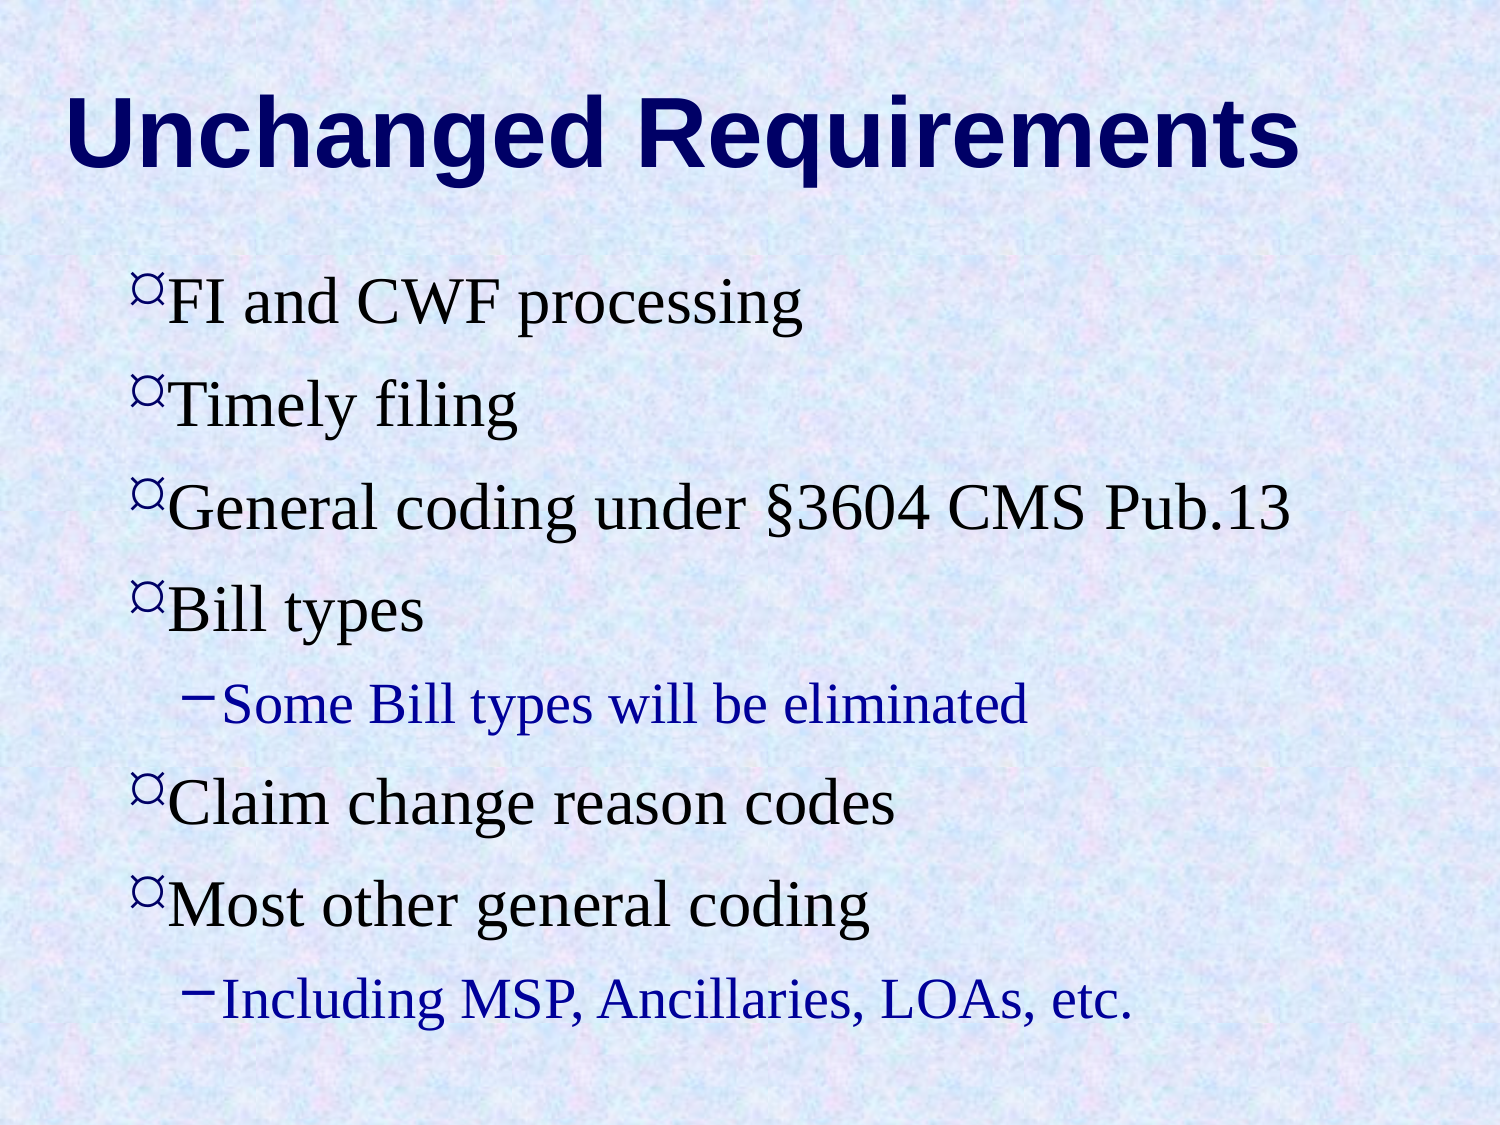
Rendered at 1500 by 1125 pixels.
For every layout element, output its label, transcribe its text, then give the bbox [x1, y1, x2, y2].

list FI and CWF processing Timely filing General coding under §3604 CMS Pub.13 Bill types Some Bill types will be eliminated Claim change reason codes Most other general coding Including MSP, Ancillaries, LOAs, etc. [112, 249, 1375, 1025]
title Unchanged Requirements [50, 37, 1450, 238]
